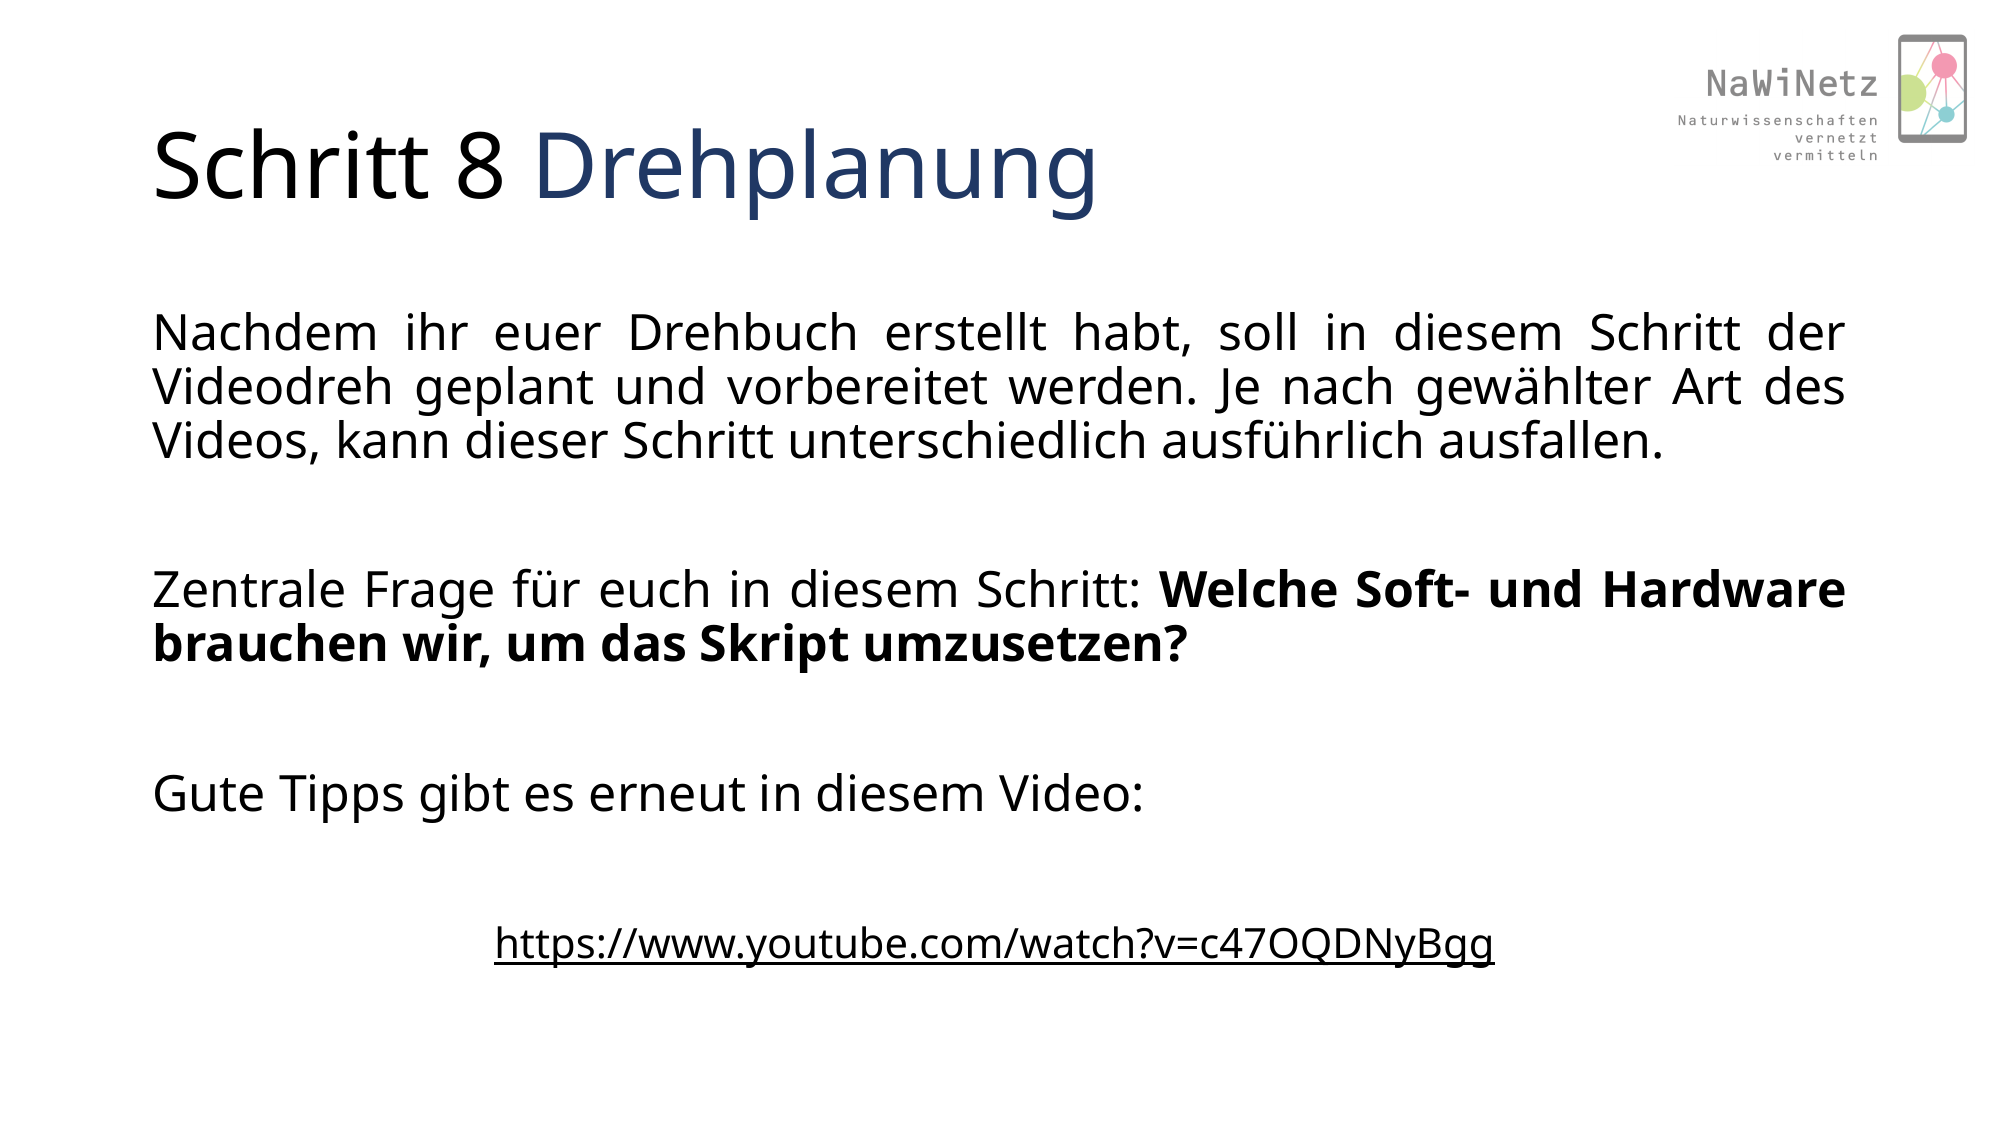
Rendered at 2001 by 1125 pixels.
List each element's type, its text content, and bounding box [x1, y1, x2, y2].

list Nachdem ihr euer Drehbuch erstellt habt, soll in diesem Schritt der Videodreh geplant und vorbereitet werden. Je nach gewählter Art des Videos, kann dieser Schritt unterschiedlich ausführlich ausfallen. Zentrale Frage für euch in diesem Schritt: Welche Soft- und Hardware brauchen wir, um das Skript umzusetzen? Gute Tipps gibt es erneut in diesem Video: https://www.youtube.com/watch?v=c47OQDNyBgg [137, 299, 1863, 1014]
title Schritt 8 Drehplanung [137, 59, 1863, 278]
picture [1674, 29, 1975, 166]
